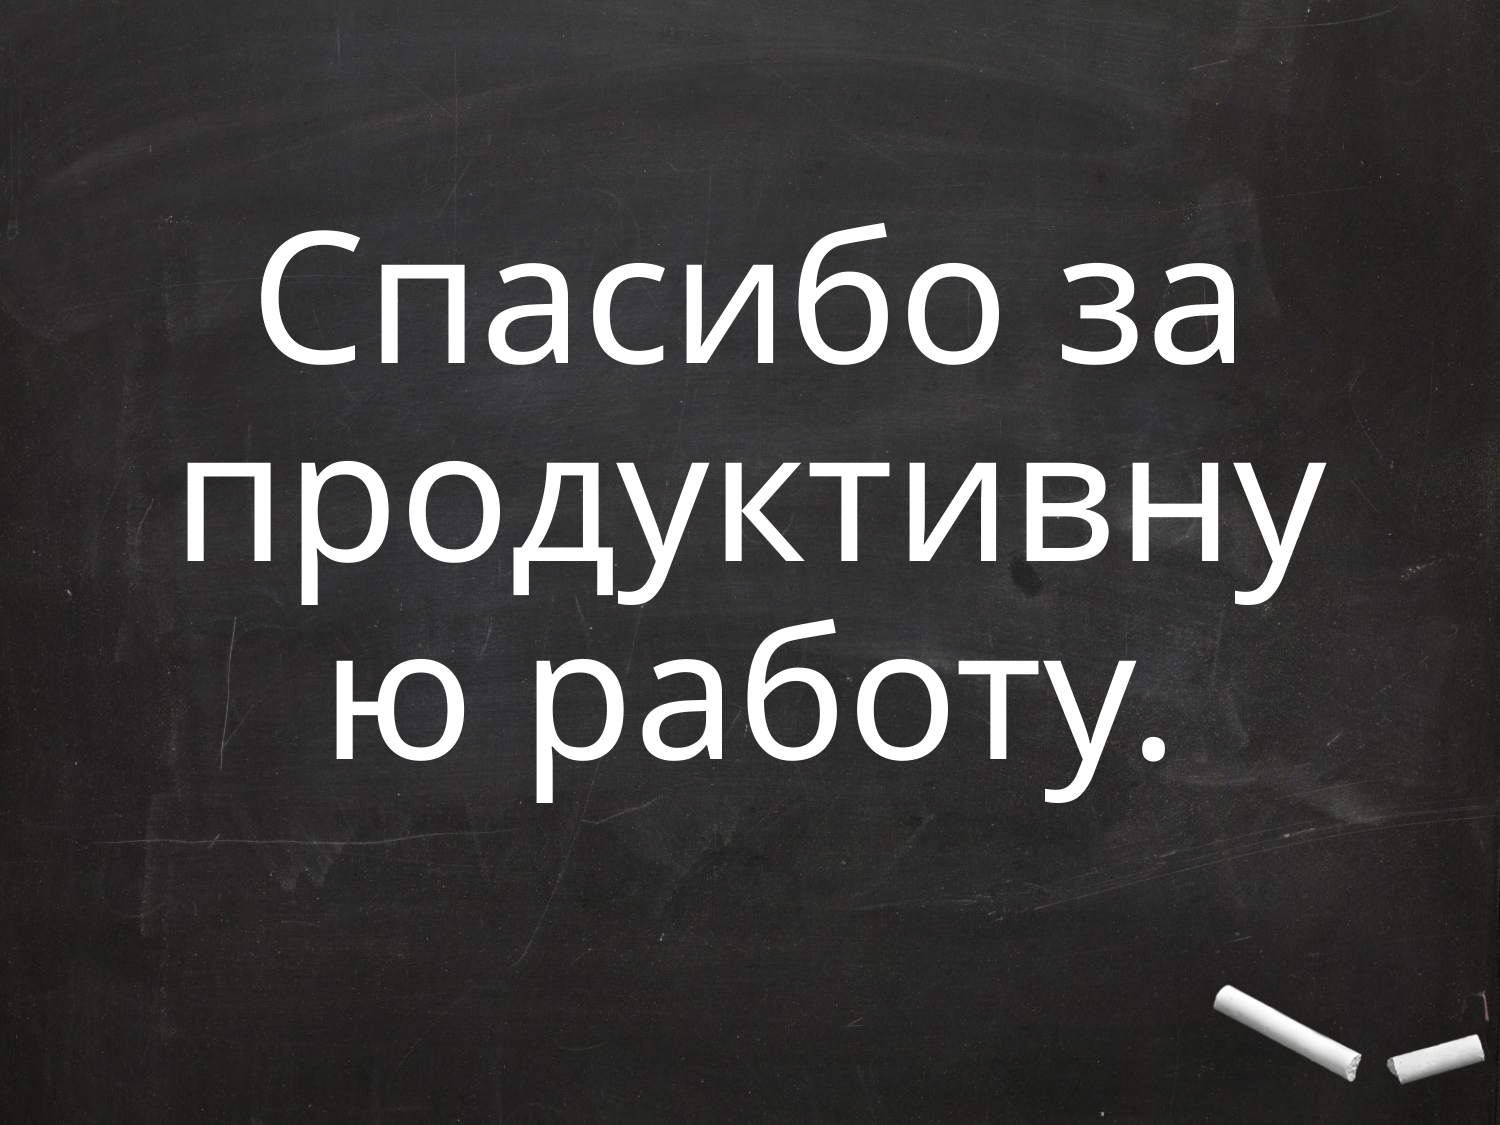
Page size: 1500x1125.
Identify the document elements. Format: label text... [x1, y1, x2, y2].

title Спасибо за продуктивную работу. [103, 59, 1397, 946]
picture [0, 0, 1500, 1125]
